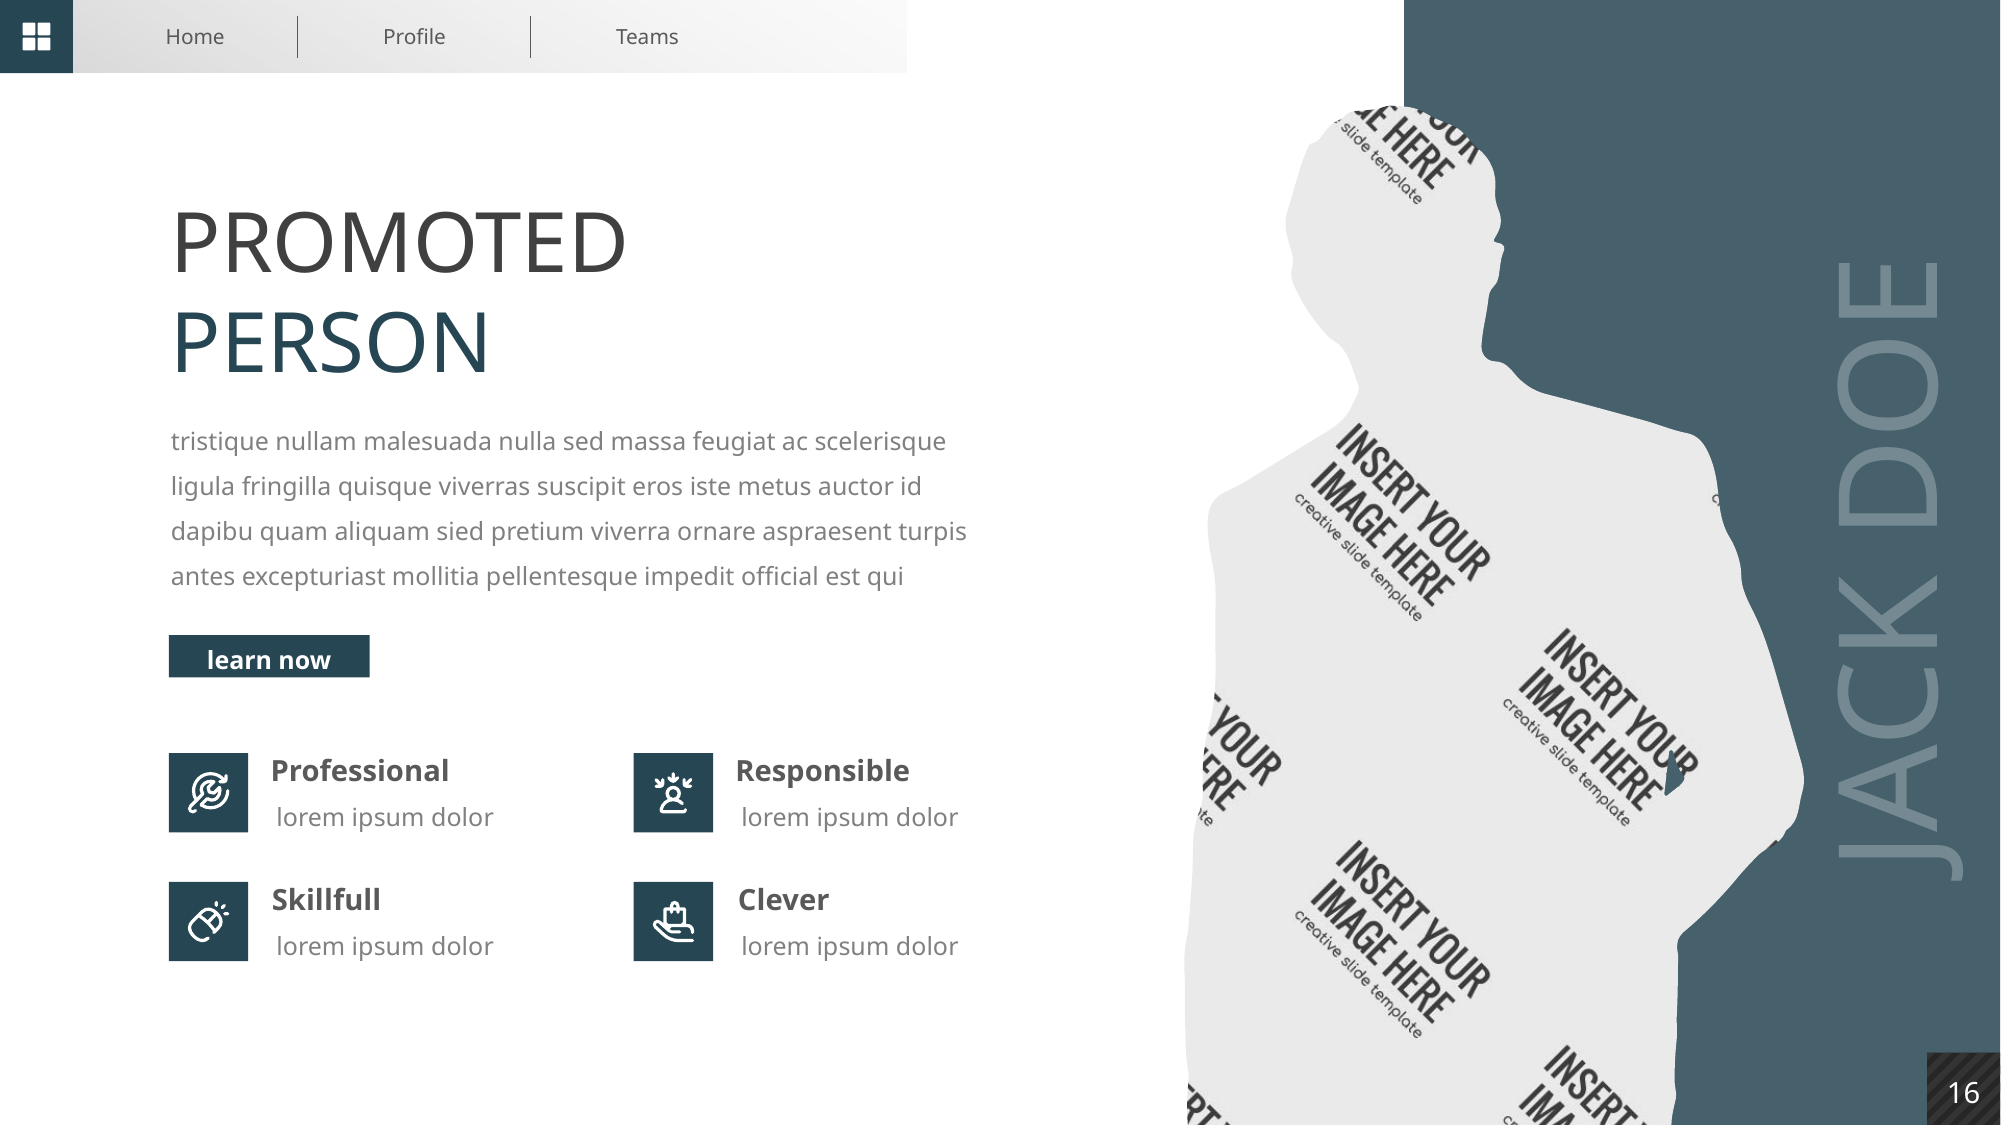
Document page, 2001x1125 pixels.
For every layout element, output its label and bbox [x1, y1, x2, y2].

text_box [168, 630, 370, 678]
text_box [0, 0, 2001, 1125]
